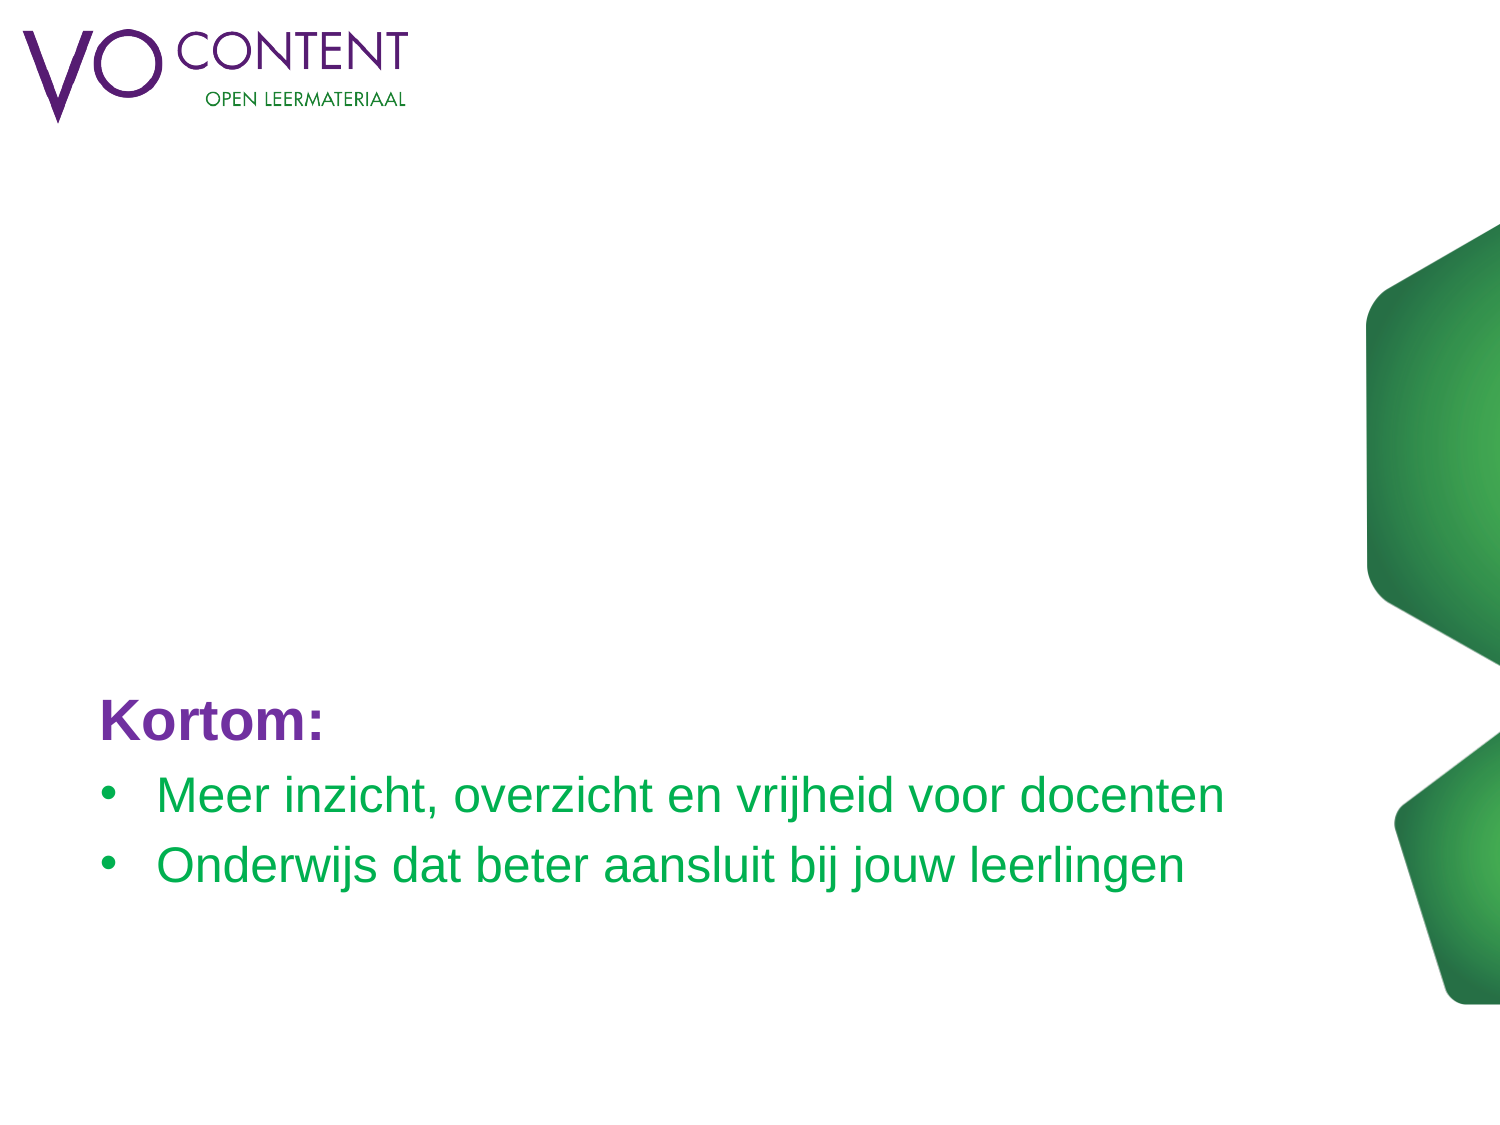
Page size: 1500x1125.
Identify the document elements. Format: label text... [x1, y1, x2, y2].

list Kortom: Meer inzicht, overzicht en vrijheid voor docenten Onderwijs dat beter aansluit bij jouw leerlingen [84, 675, 1334, 942]
picture [22, 29, 408, 124]
picture [1366, 222, 1500, 1005]
